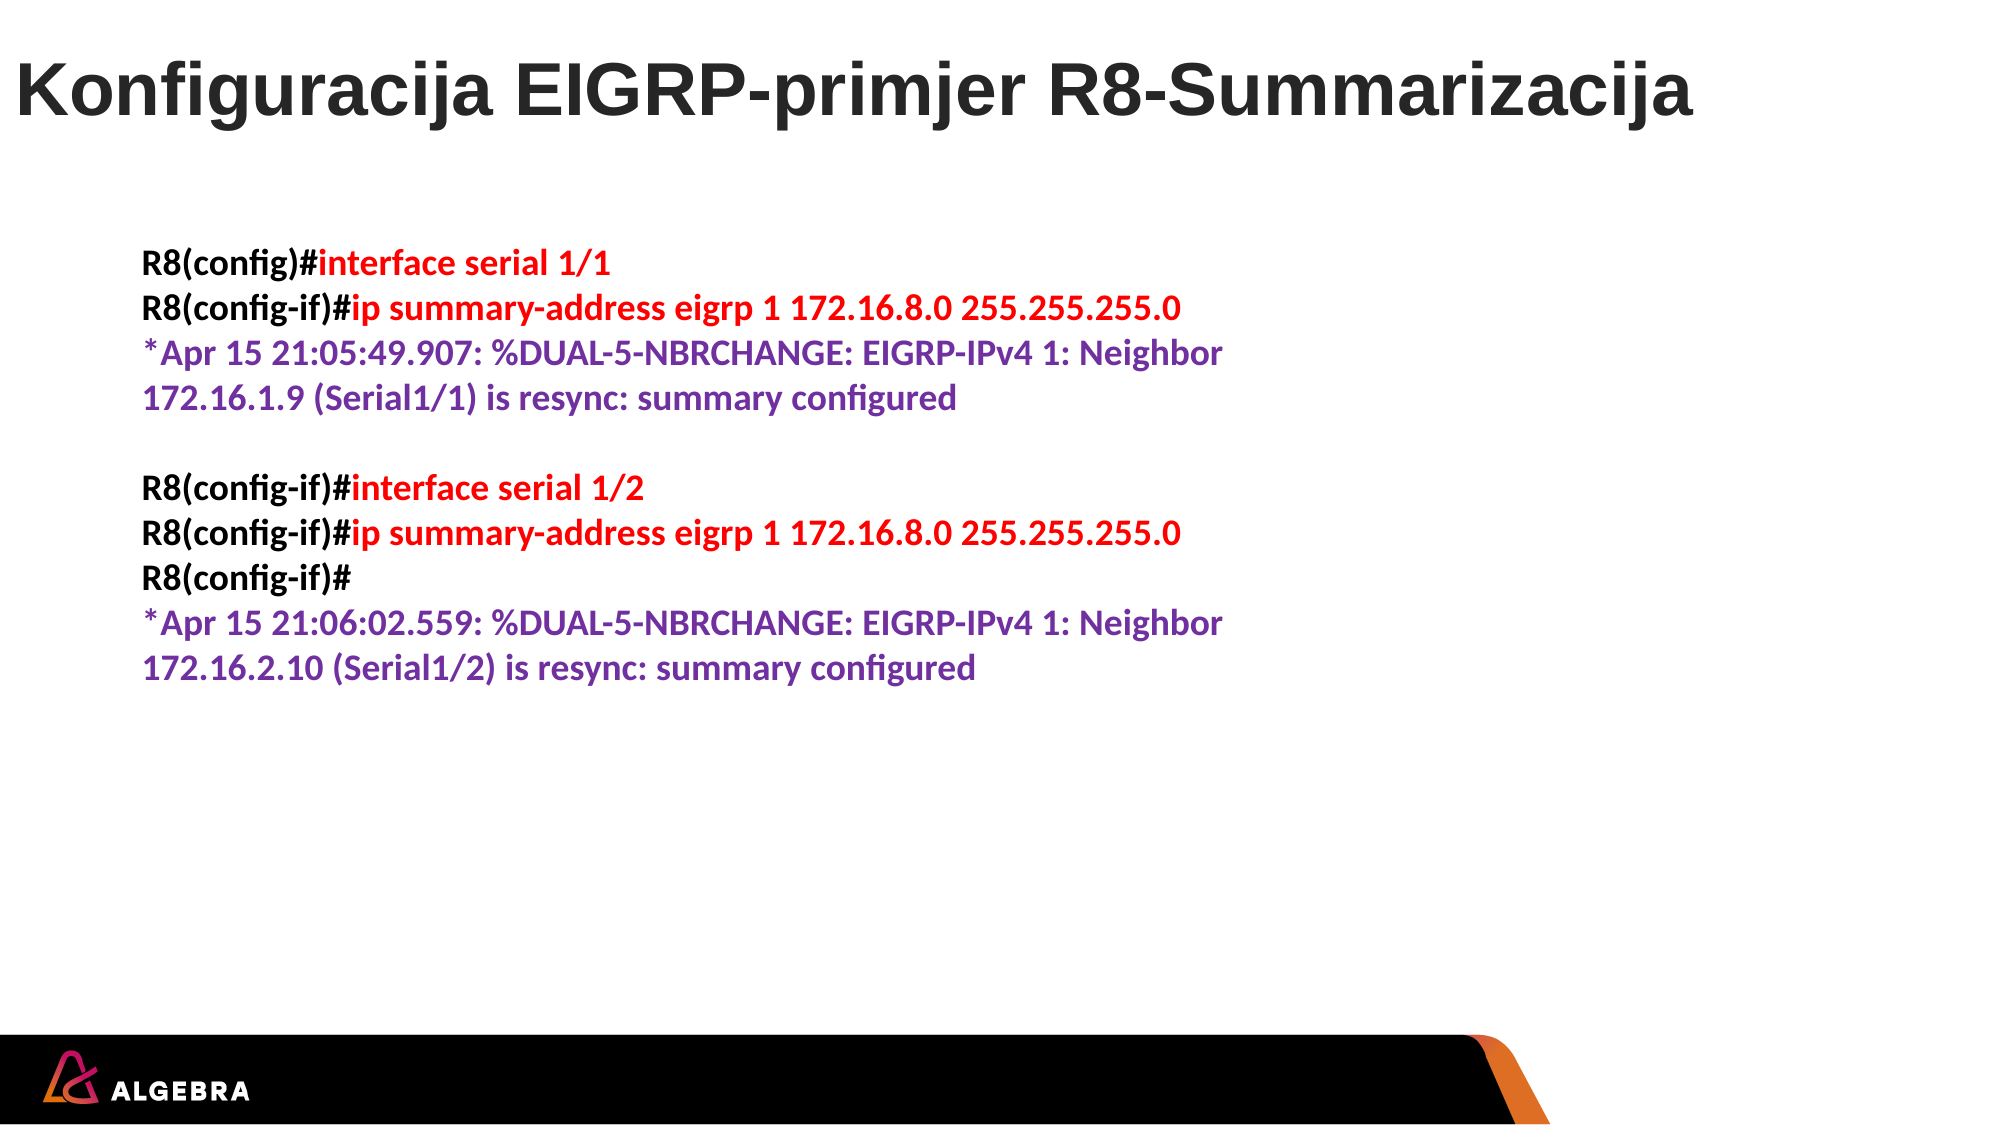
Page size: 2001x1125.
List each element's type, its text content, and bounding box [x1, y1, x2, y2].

title Konfiguracija EIGRP-primjer R8-Summarizacija [0, 0, 1783, 183]
picture [0, 1034, 1733, 1125]
text_box R8(config)#interface serial 1/1 R8(config-if)#ip summary-address eigrp 1 172.16.8.0 255.255.255.0 *Apr 15 21:05:49.907: %DUAL-5-NBRCHANGE: EIGRP-IPv4 1: Neighbor 172.16.1.9 (Serial1/1) is resync: summary configured R8(config-if)#interface serial 1/2 R8(config-if)#ip summary-address eigrp 1 172.16.8.0 255.255.255.0 R8(config-if)# *Apr 15 21:06:02.559: %DUAL-5-NBRCHANGE: EIGRP-IPv4 1: Neighbor 172.16.2.10 (Serial1/2) is resync: summary configured [126, 230, 1393, 695]
